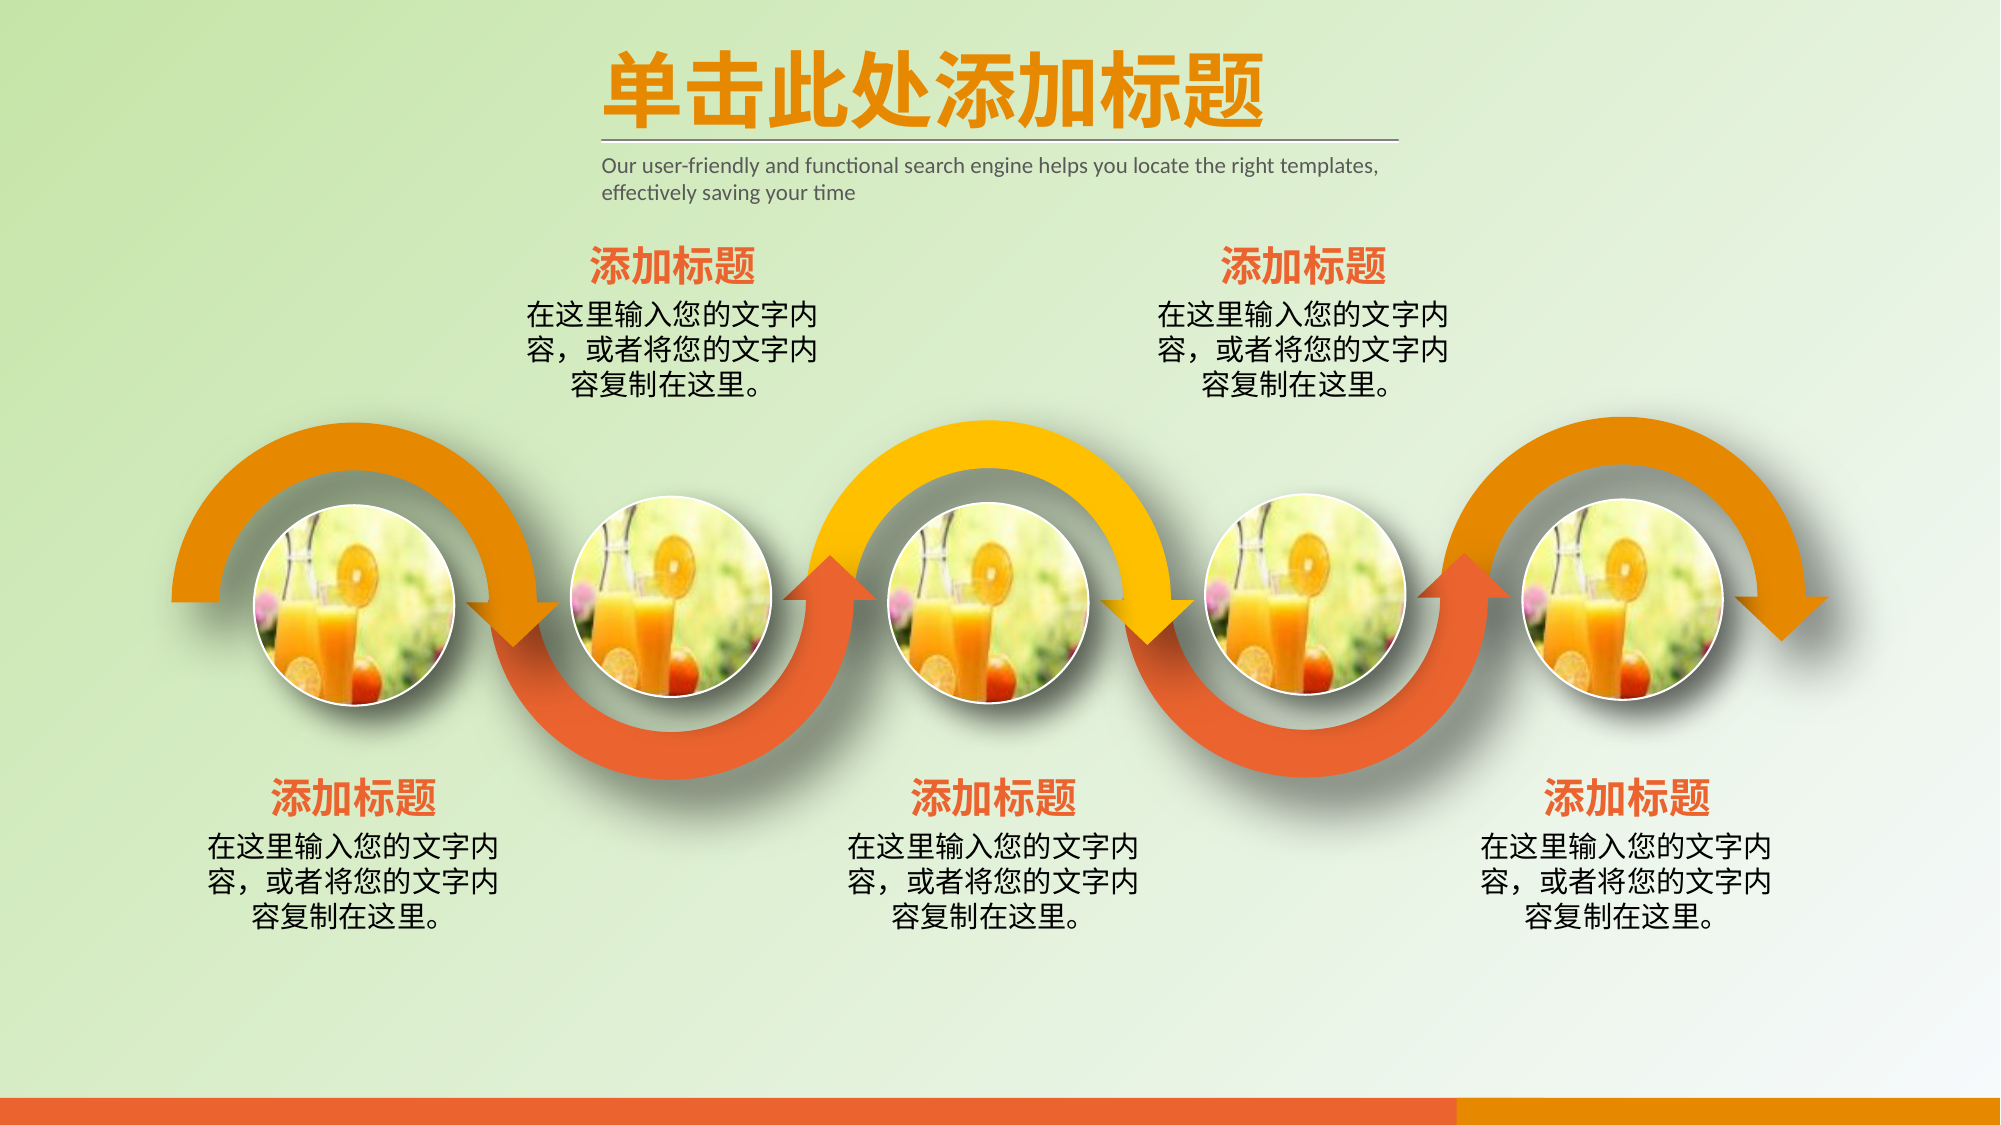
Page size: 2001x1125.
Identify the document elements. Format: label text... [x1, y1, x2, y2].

text_box [1521, 498, 1724, 701]
text_box [1456, 1097, 2000, 1125]
text_box 添加标题 [515, 232, 831, 288]
text_box [808, 419, 1198, 647]
text_box 在这里输入您的文字内容，或者将您的文字内容复制在这里。 [819, 820, 1168, 941]
text_box 在这里输入您的文字内容，或者将您的文字内容复制在这里。 [498, 288, 848, 409]
text_box [1155, 551, 1515, 779]
text_box [887, 501, 1090, 705]
text_box 添加标题 [1469, 763, 1785, 820]
text_box [1204, 493, 1407, 696]
text_box [569, 495, 773, 699]
text_box 添加标题 [1145, 232, 1462, 288]
text_box [0, 1097, 1456, 1125]
text_box 添加标题 [195, 763, 512, 820]
text_box [522, 553, 880, 781]
text_box 在这里输入您的文字内容，或者将您的文字内容复制在这里。 [1129, 288, 1478, 409]
text_box [1442, 415, 1832, 643]
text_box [585, 30, 1415, 214]
text_box [252, 504, 456, 707]
text_box 添加标题 [836, 763, 1152, 820]
text_box 在这里输入您的文字内容，或者将您的文字内容复制在这里。 [179, 820, 528, 941]
text_box [170, 421, 563, 649]
text_box 在这里输入您的文字内容，或者将您的文字内容复制在这里。 [1452, 820, 1802, 941]
